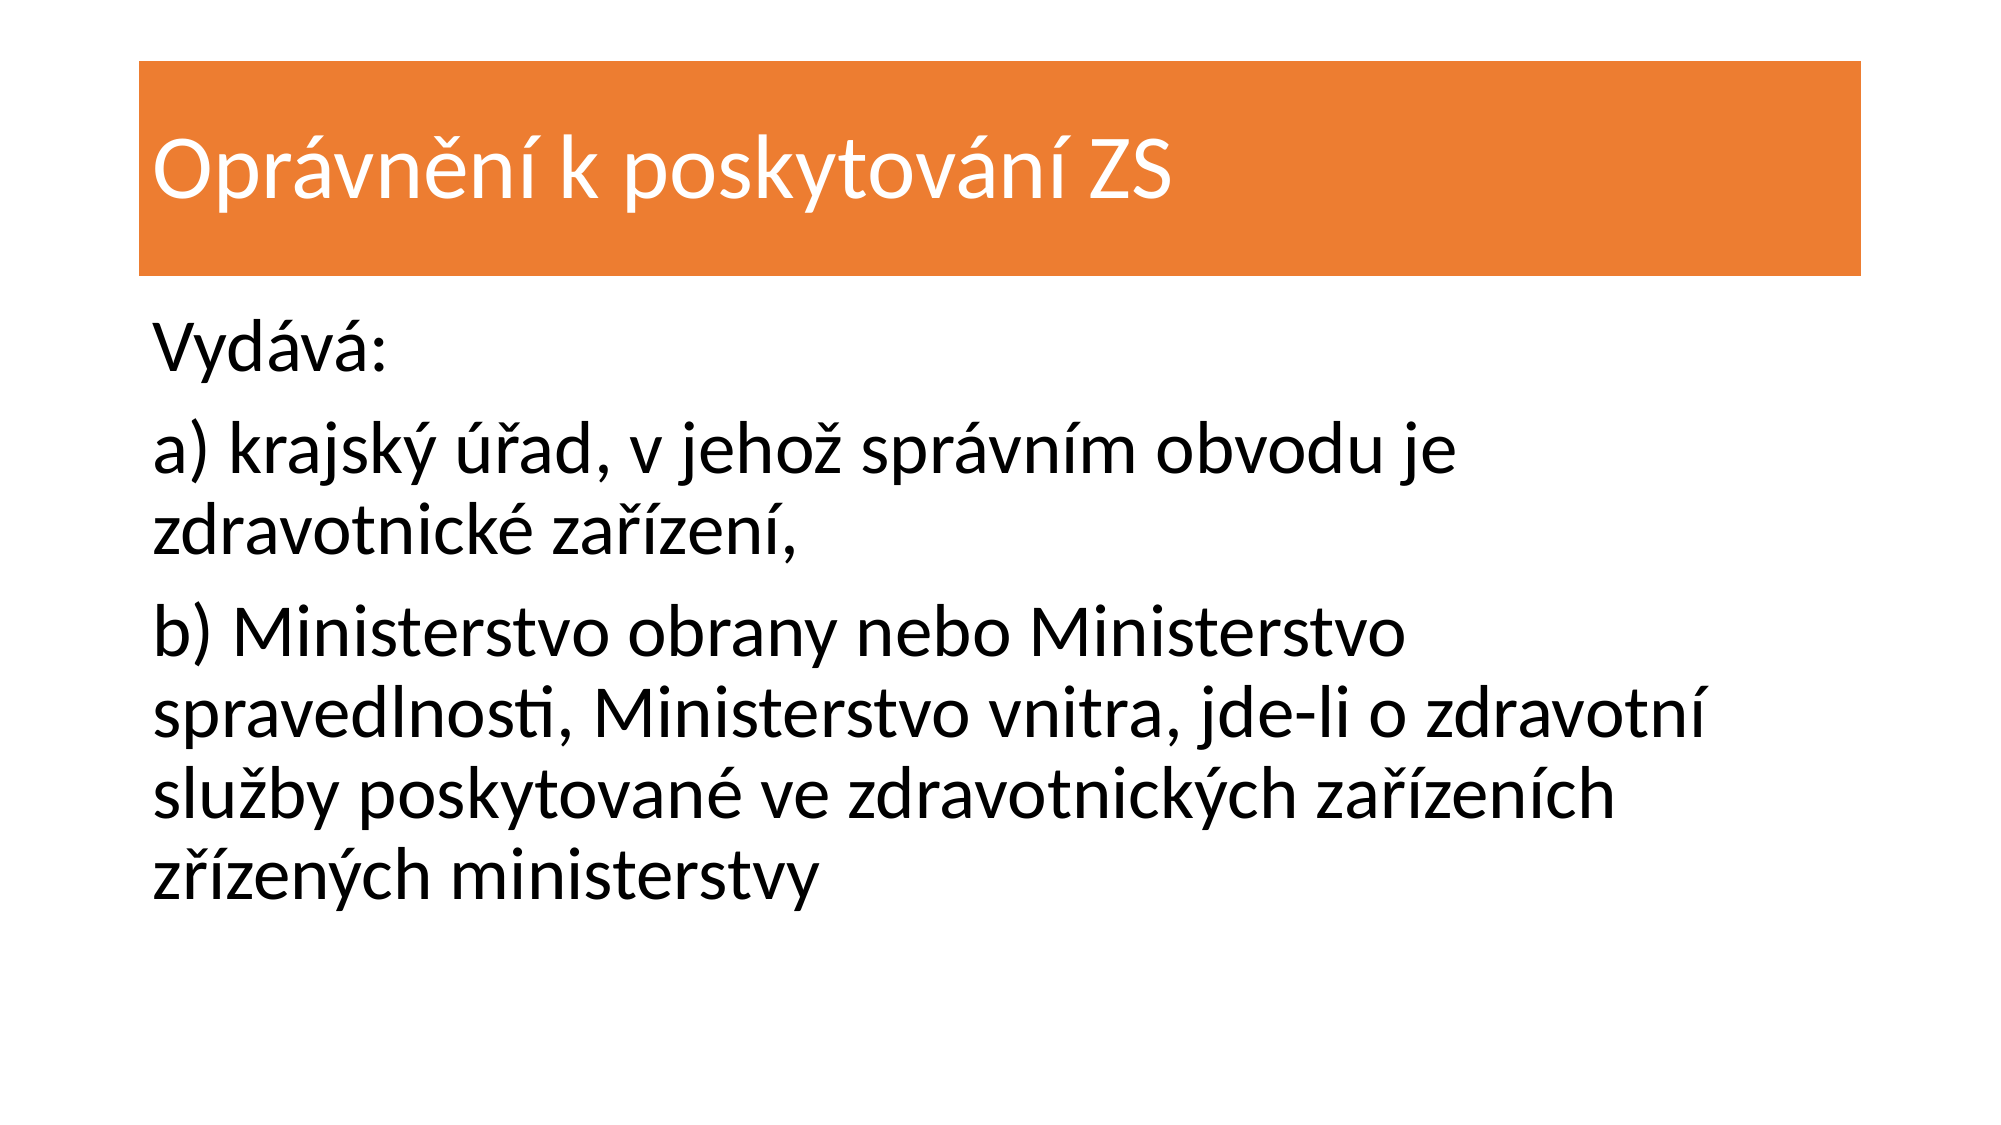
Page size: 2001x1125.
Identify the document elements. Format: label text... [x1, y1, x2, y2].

title Oprávnění k poskytování ZS [136, 58, 1864, 279]
list Vydává: a) krajský úřad, v jehož správním obvodu je zdravotnické zařízení, b) Ministerstvo obrany nebo Ministerstvo spravedlnosti, Ministerstvo vnitra, jde-li o zdravotní služby poskytované ve zdravotnických zařízeních zřízených ministerstvy [137, 299, 1863, 1014]
